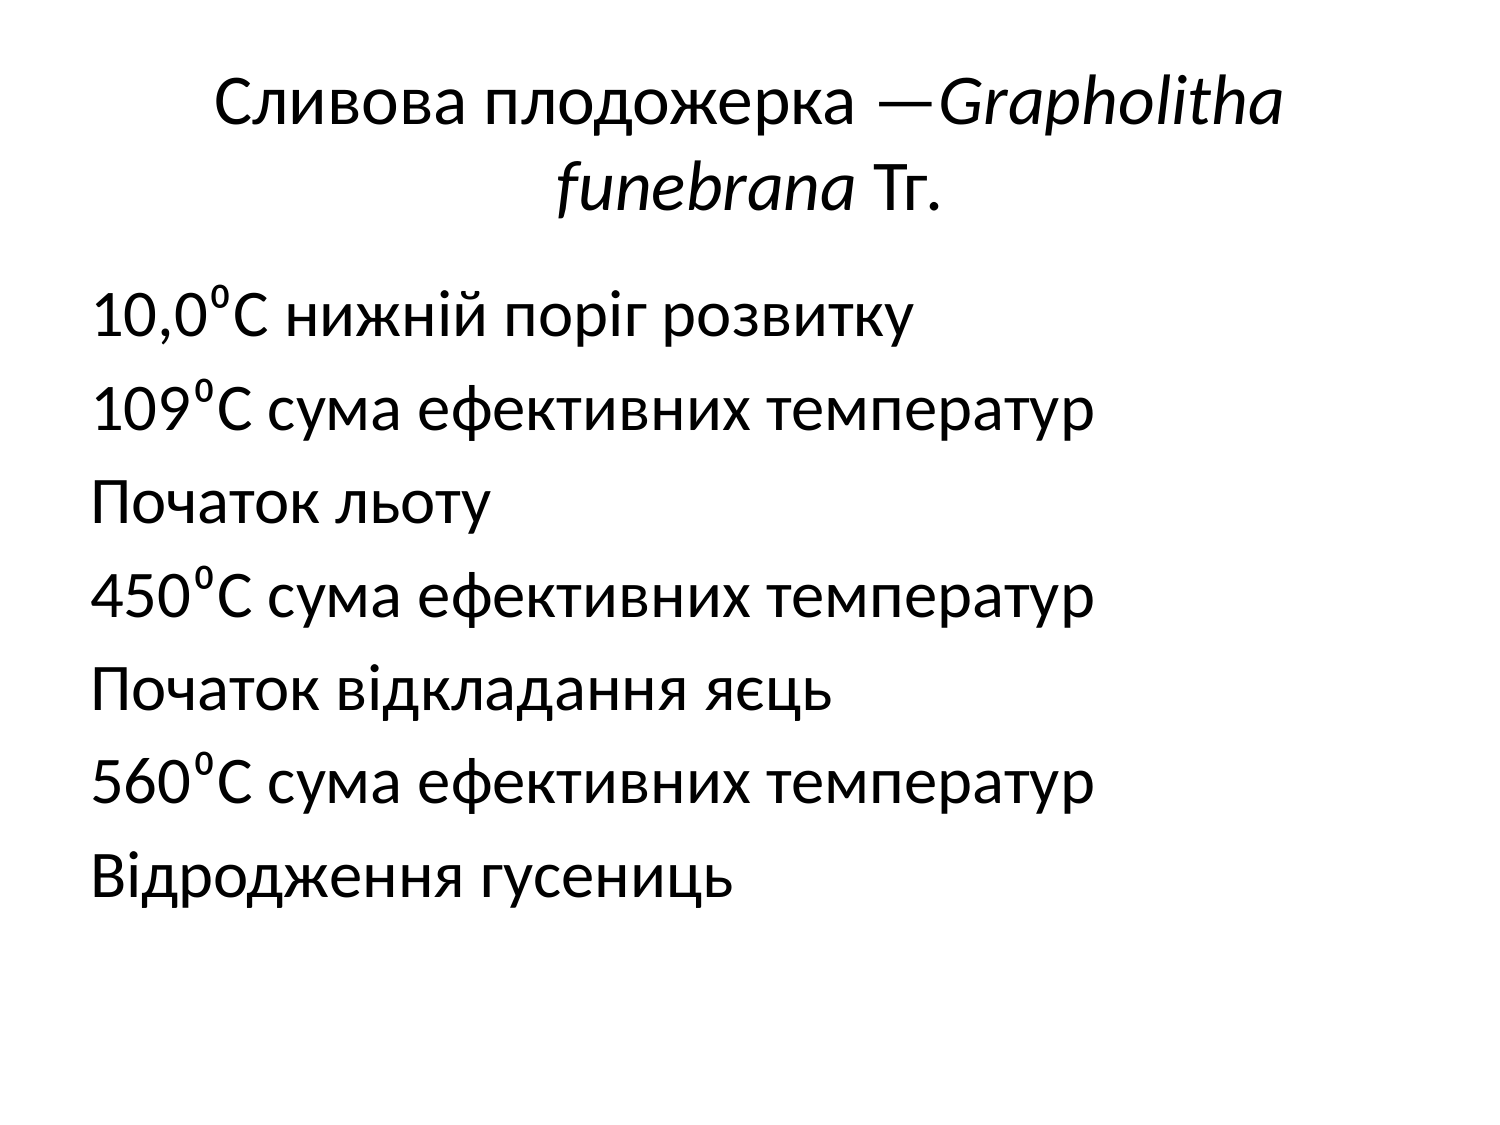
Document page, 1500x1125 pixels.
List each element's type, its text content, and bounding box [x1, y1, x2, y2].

title Сливова плодожерка —Grapholitha funebrana Тг. [75, 45, 1425, 233]
list 10,0⁰С нижній поріг розвитку 109⁰С сума ефективних температур Початок льоту 450⁰С сума ефективних температур Початок відкладання яєць 560⁰С сума ефективних температур Відродження гусениць [75, 262, 1425, 1005]
